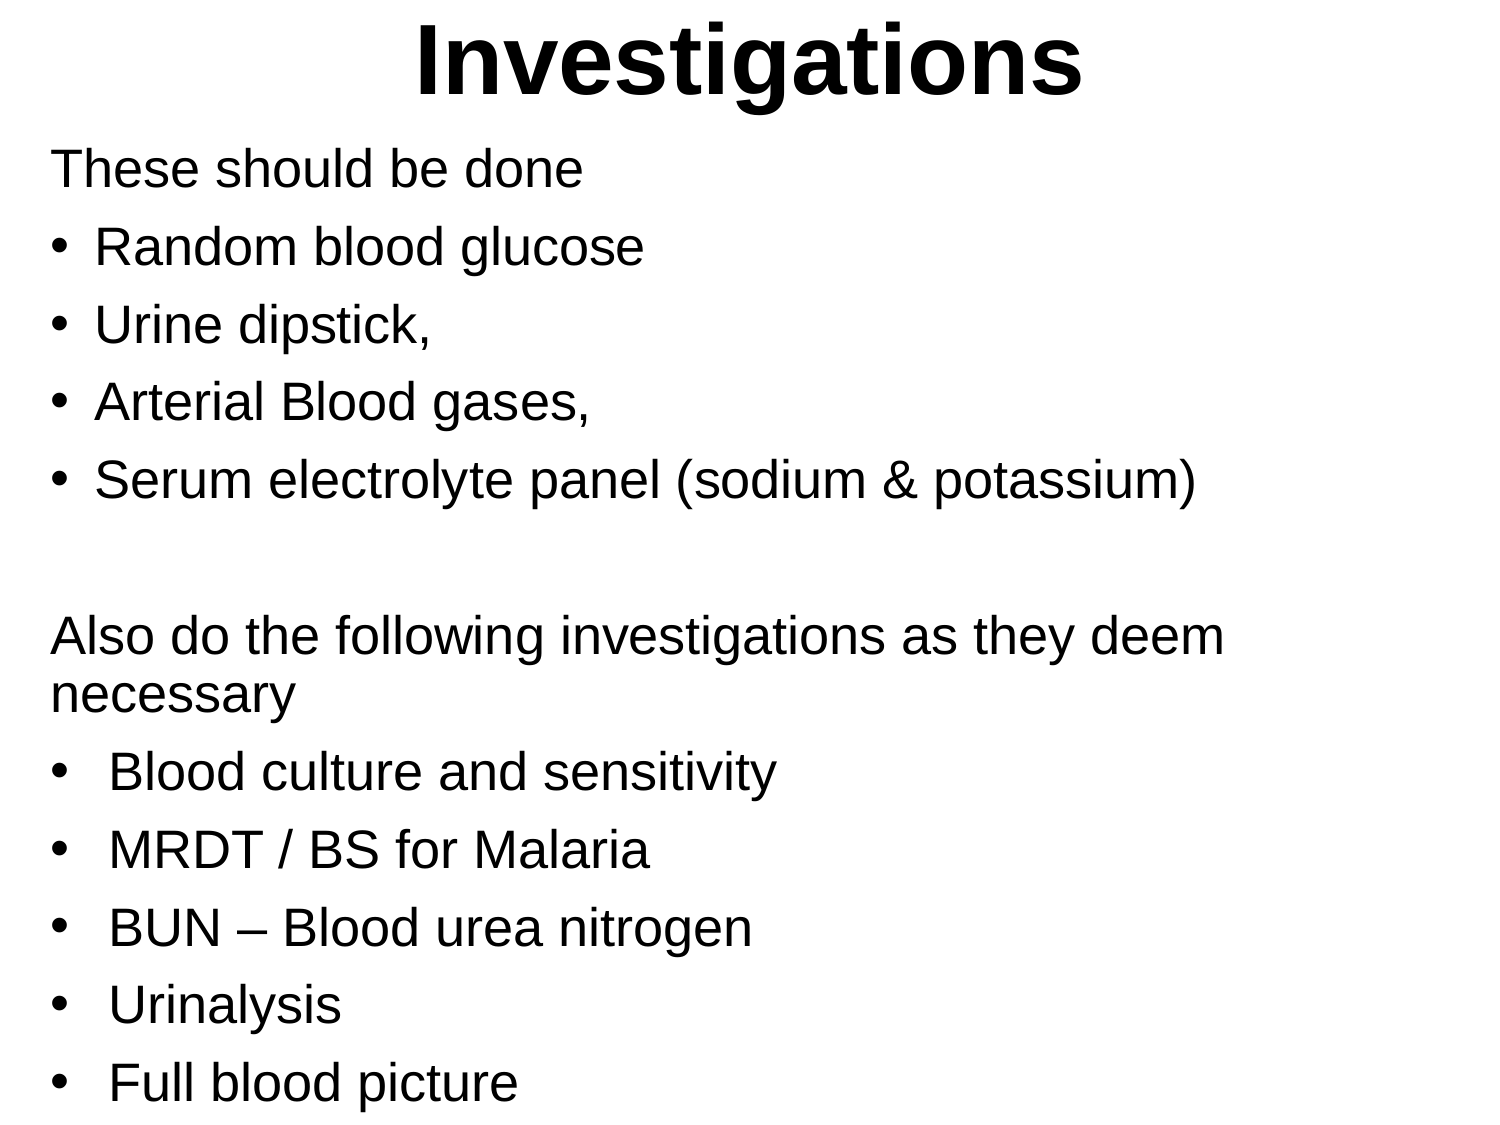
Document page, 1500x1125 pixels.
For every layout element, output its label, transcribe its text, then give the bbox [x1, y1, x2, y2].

list These should be done Random blood glucose Urine dipstick, Arterial Blood gases, Serum electrolyte panel (sodium & potassium) Also do the following investigations as they deem necessary Blood culture and sensitivity MRDT / BS for Malaria BUN – Blood urea nitrogen Urinalysis Full blood picture [35, 133, 1478, 1121]
title Investigations [103, 0, 1397, 124]
